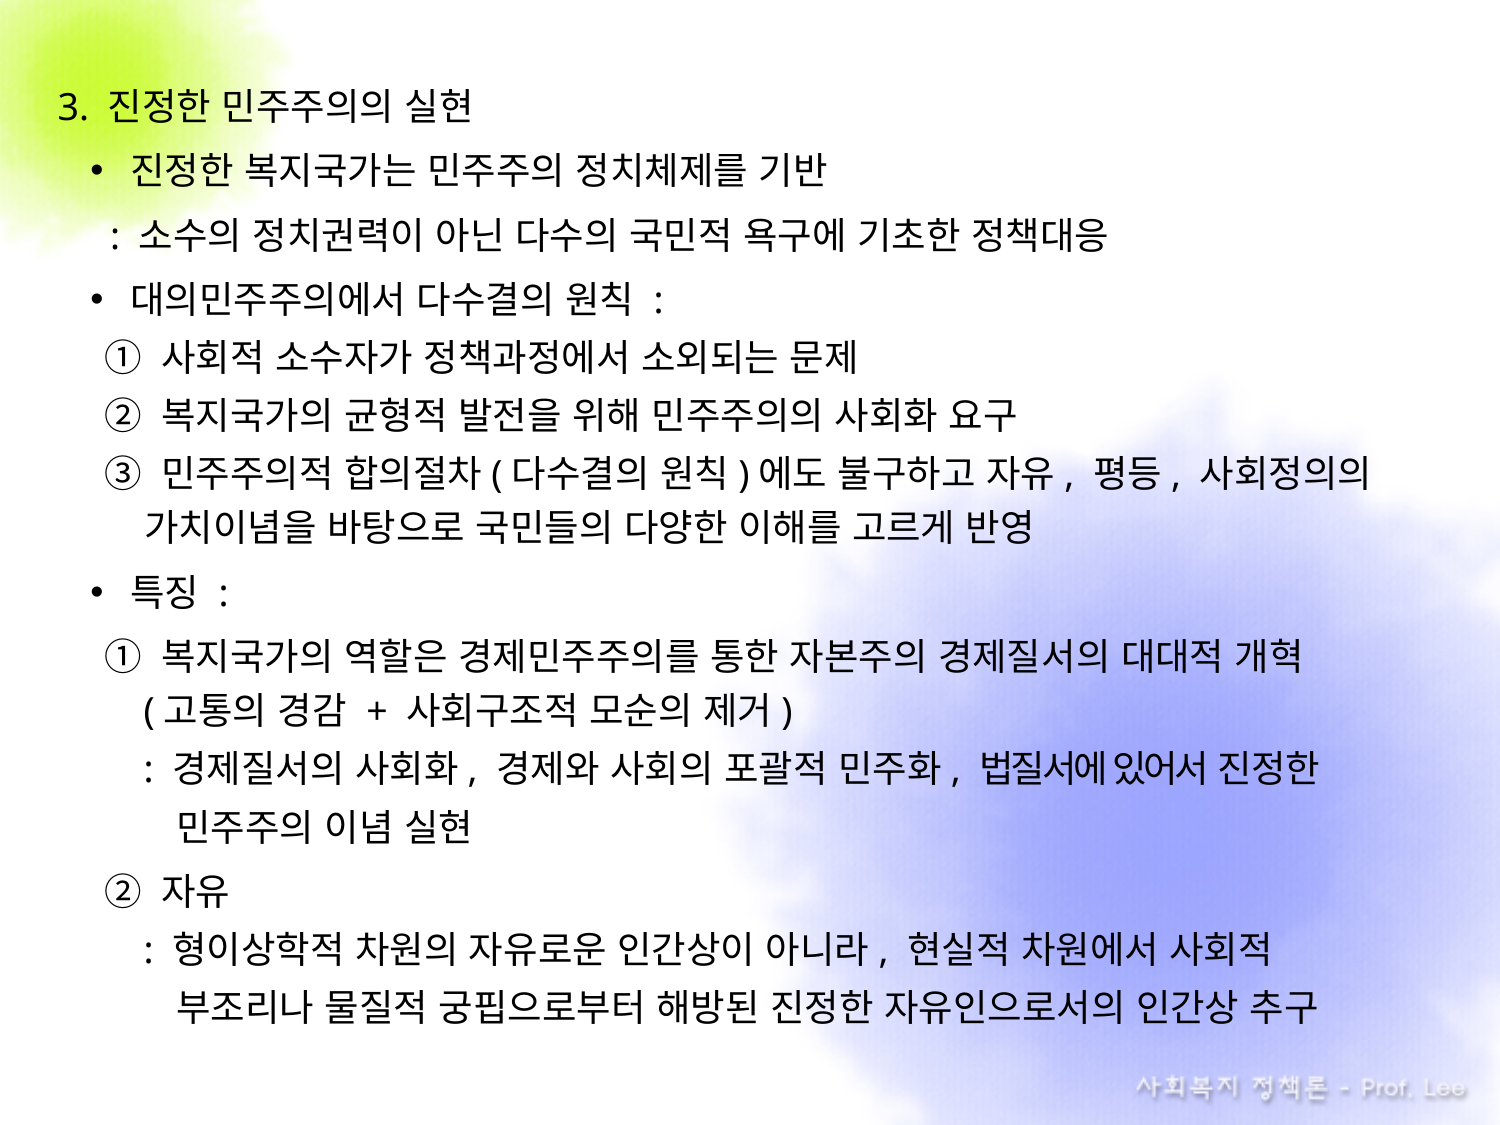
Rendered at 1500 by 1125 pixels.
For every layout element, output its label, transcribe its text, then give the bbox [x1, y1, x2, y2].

list 3. 진정한 민주주의의 실현 진정한 복지국가는 민주주의 정치체제를 기반 : 소수의 정치권력이 아닌 다수의 국민적 욕구에 기초한 정책대응 대의민주주의에서 다수결의 원칙 : ① 사회적 소수자가 정책과정에서 소외되는 문제 ② 복지국가의 균형적 발전을 위해 민주주의의 사회화 요구 ③ 민주주의적 합의절차(다수결의 원칙)에도 불구하고 자유, 평등, 사회정의의 가치이념을 바탕으로 국민들의 다양한 이해를 고르게 반영 특징 : ① 복지국가의 역할은 경제민주주의를 통한 자본주의 경제질서의 대대적 개혁 (고통의 경감 + 사회구조적 모순의 제거) : 경제질서의 사회화, 경제와 사회의 포괄적 민주화, 법질서에 있어서 진정한 민주주의 이념 실현 ② 자유 : 형이상학적 차원의 자유로운 인간상이 아니라, 현실적 차원에서 사회적 부조리나 물질적 궁핍으로부터 해방된 진정한 자유인으로서의 인간상 추구 [41, 66, 1465, 1079]
picture [0, 0, 1500, 1125]
